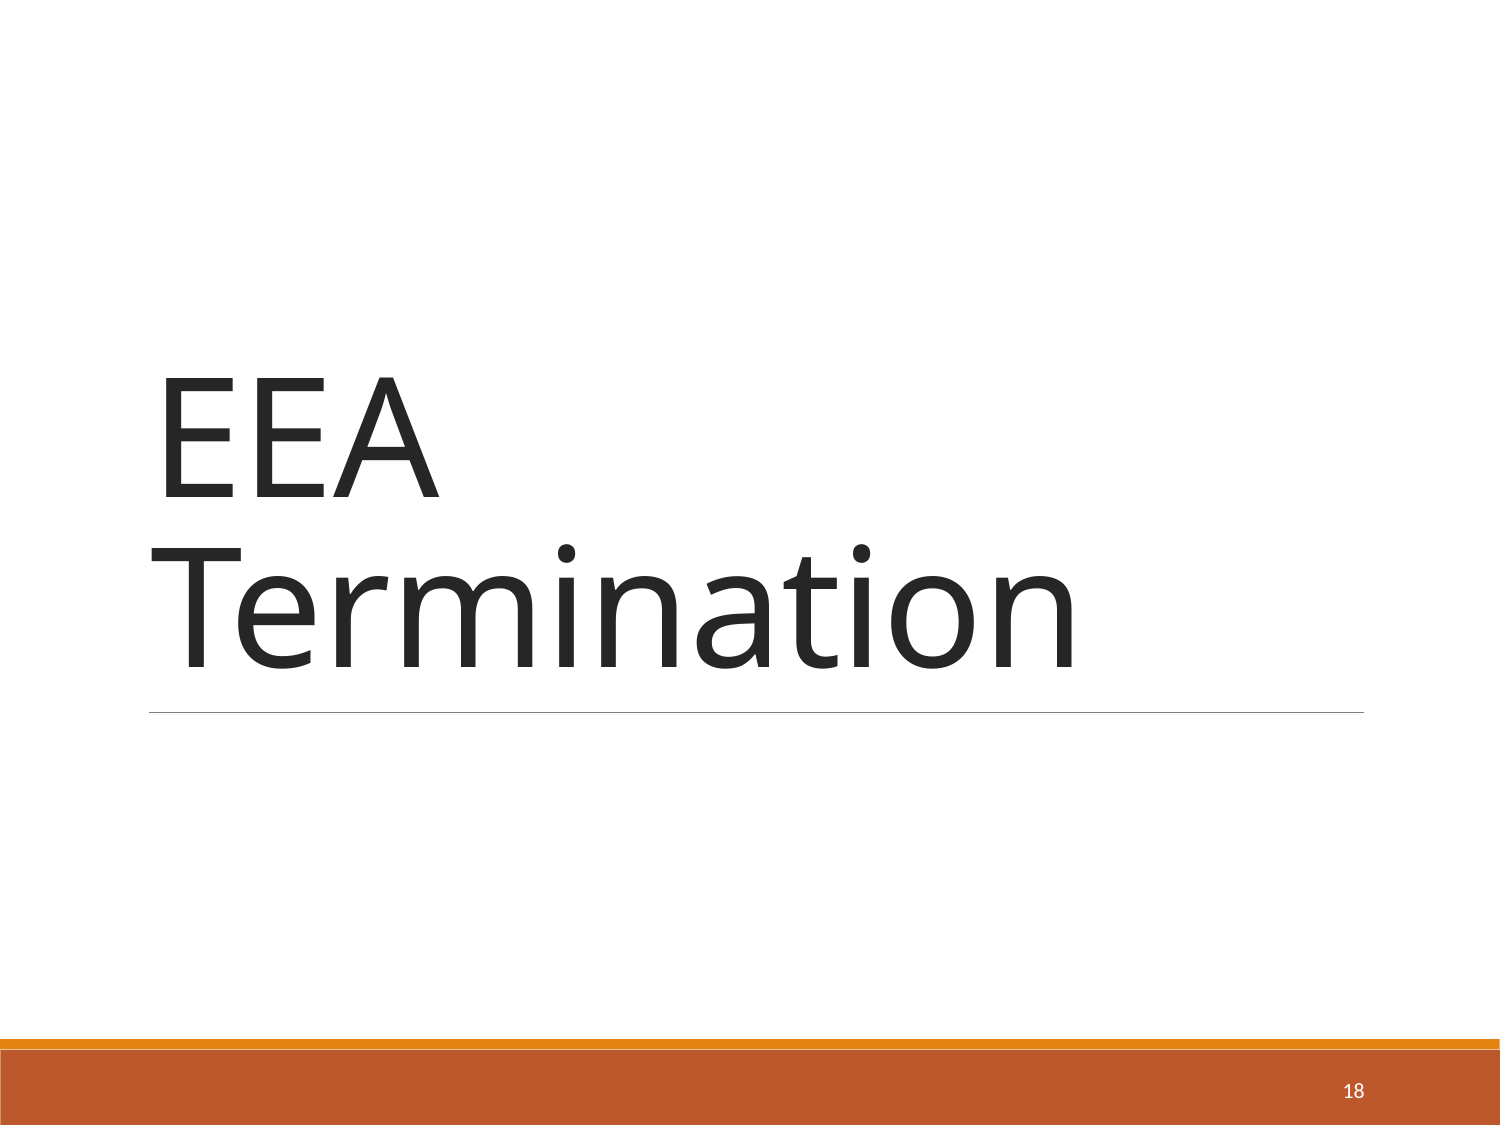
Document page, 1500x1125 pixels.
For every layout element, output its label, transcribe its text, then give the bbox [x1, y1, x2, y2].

slide_number 18 [1218, 1059, 1380, 1120]
title EEA Termination [135, 124, 1373, 710]
